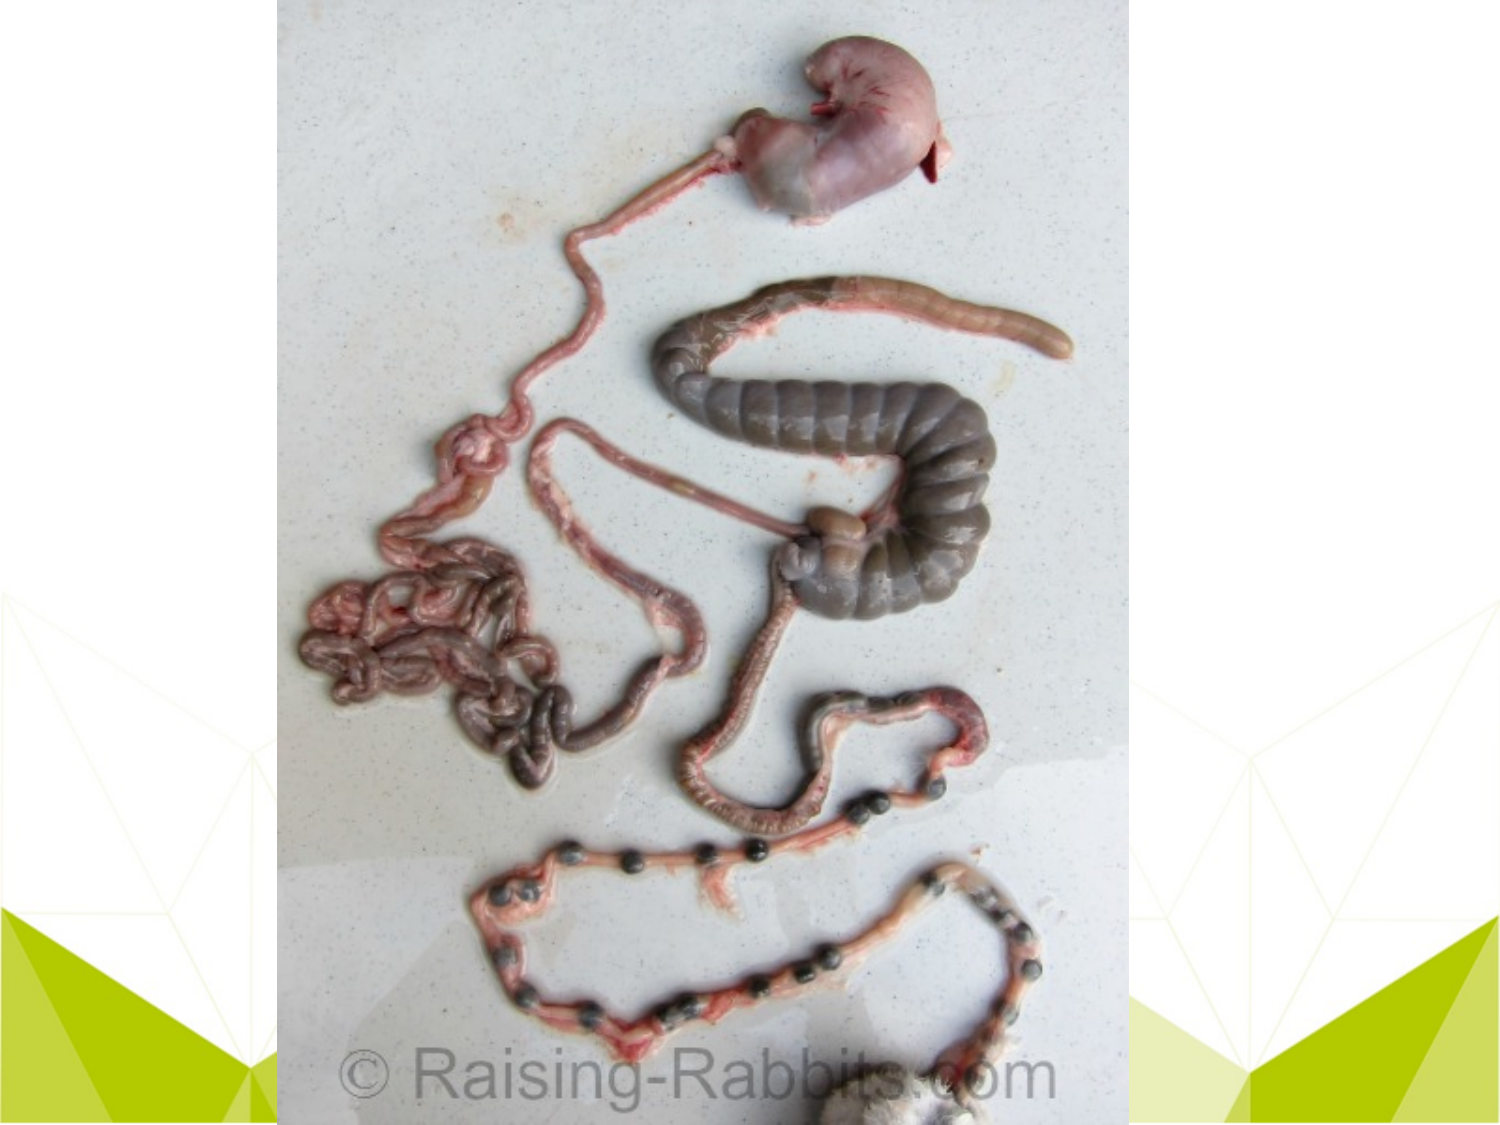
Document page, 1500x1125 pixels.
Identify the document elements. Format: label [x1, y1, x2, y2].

list [277, 0, 1129, 1125]
picture [1129, 0, 1500, 1125]
picture [0, 0, 277, 1125]
